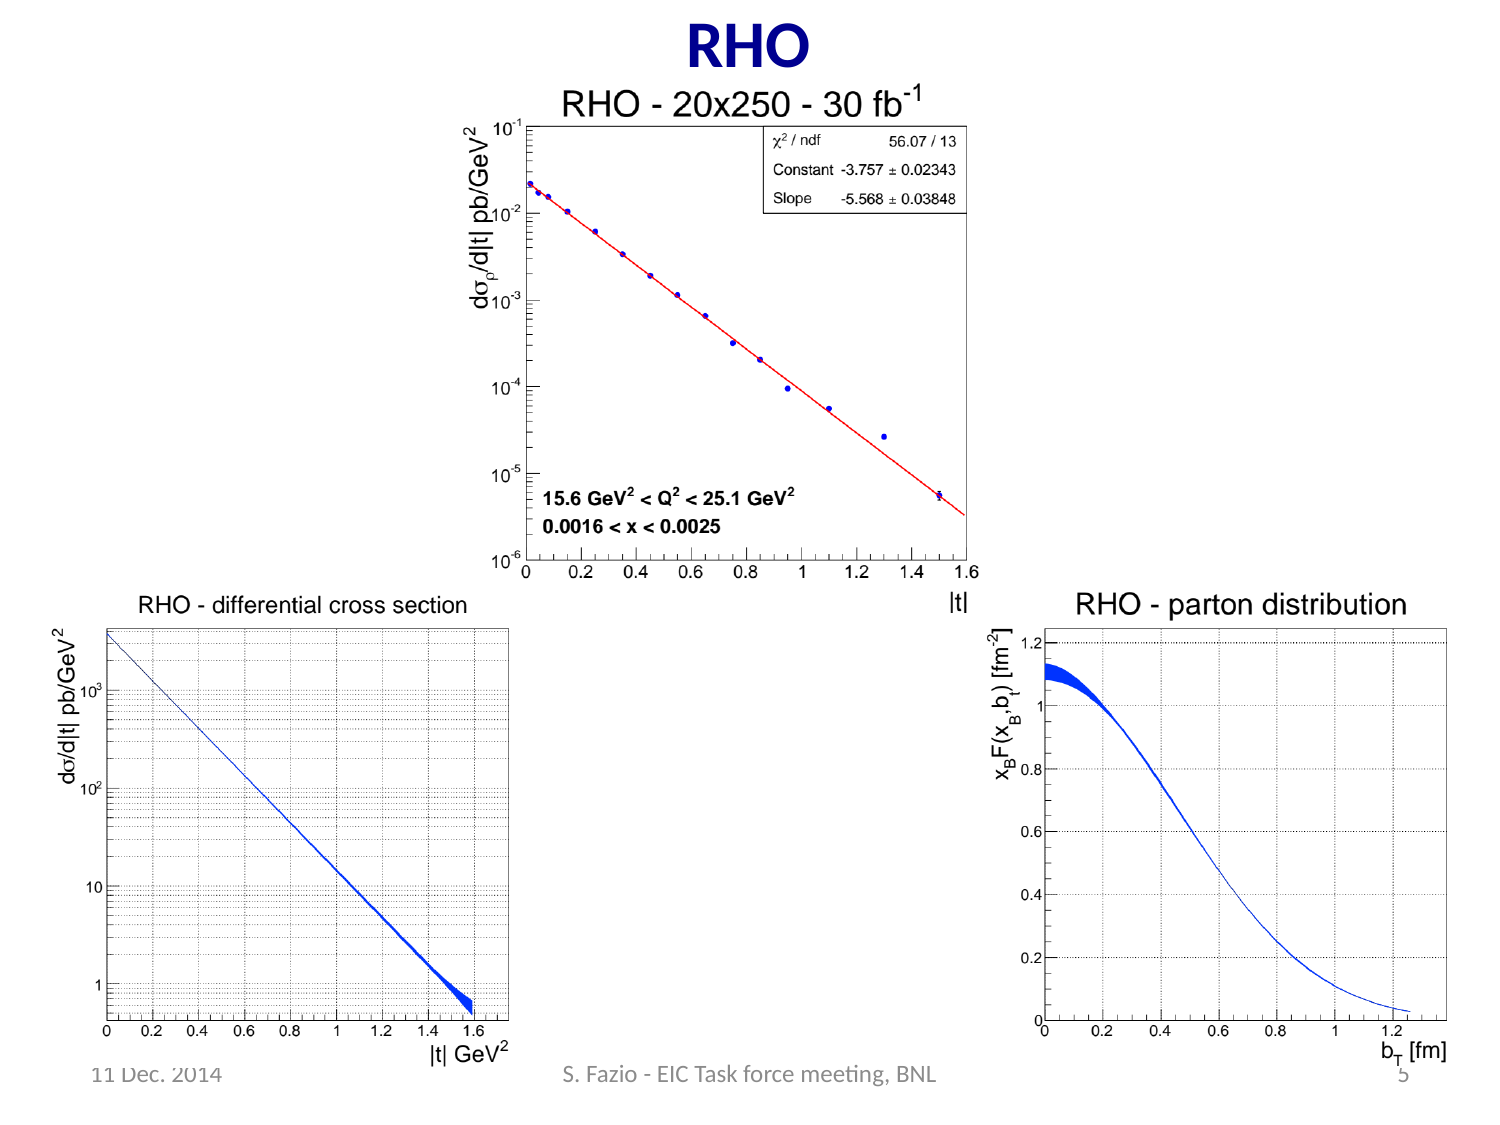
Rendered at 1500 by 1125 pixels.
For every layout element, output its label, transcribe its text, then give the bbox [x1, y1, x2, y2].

footer S. Fazio - EIC Task force meeting, BNL [512, 1042, 988, 1103]
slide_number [75, 1076, 425, 1103]
picture [45, 72, 1496, 1068]
slide_number 5 [1074, 1076, 1425, 1103]
text_box RHO [671, 0, 827, 71]
